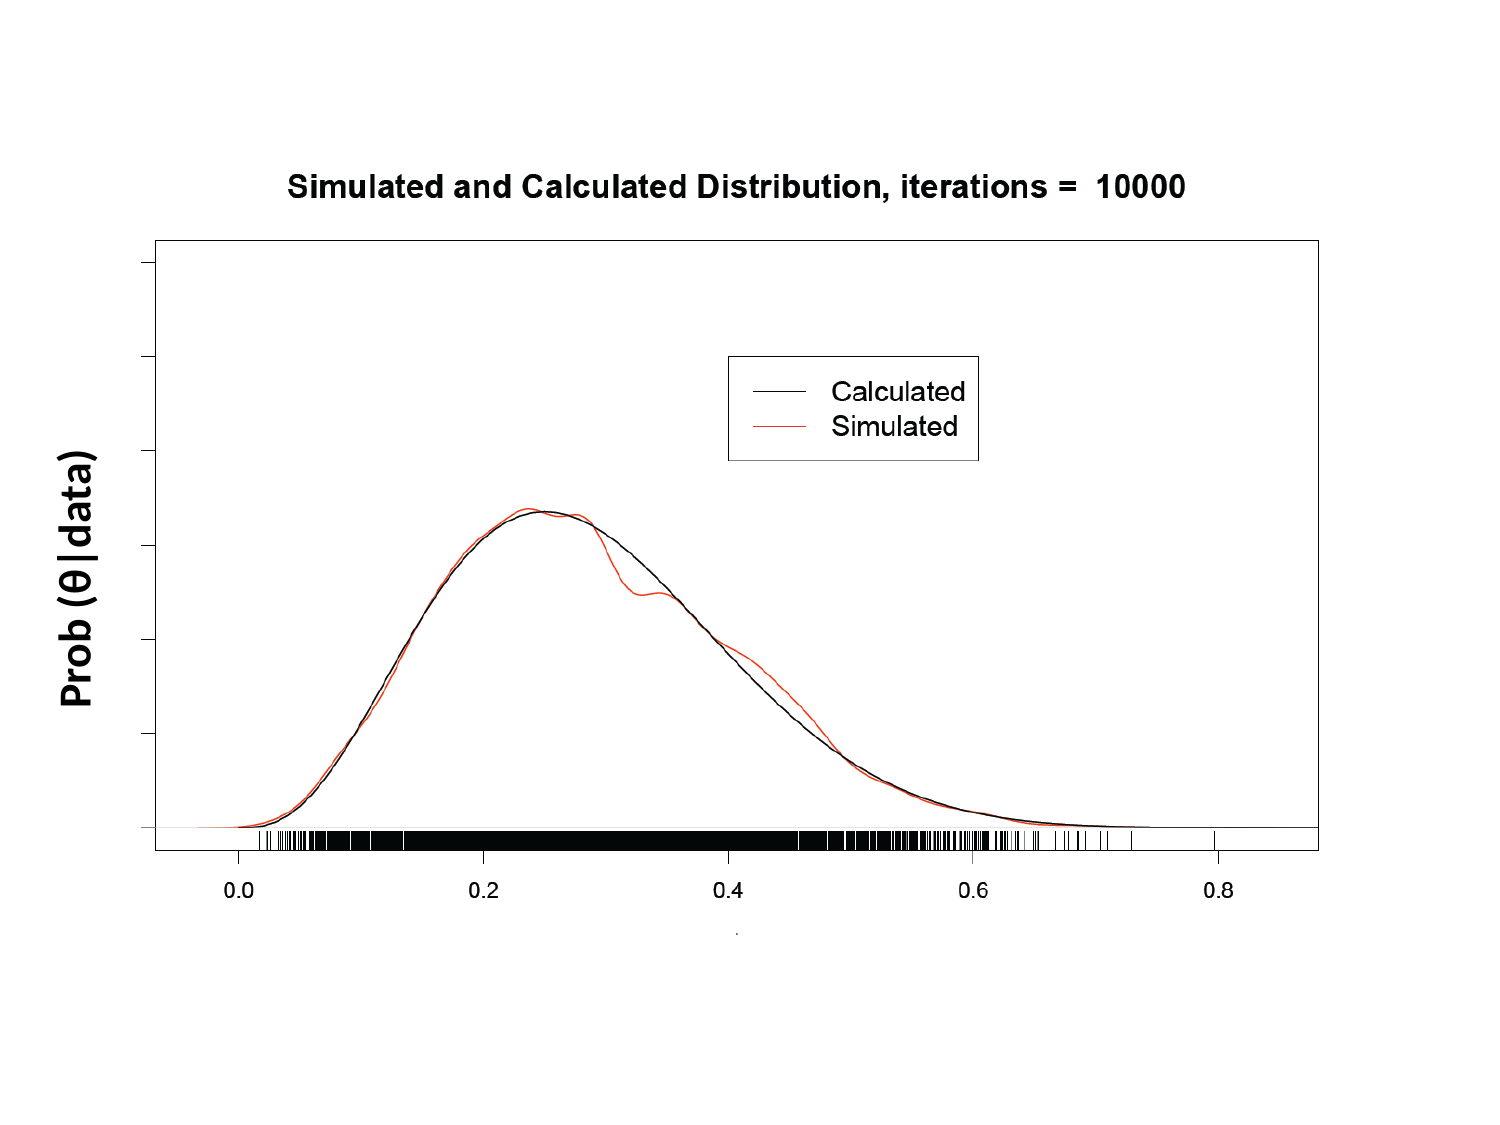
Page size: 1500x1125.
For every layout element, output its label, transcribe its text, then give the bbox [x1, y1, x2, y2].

text_box Prob (θ|data) [37, 434, 108, 724]
picture [134, 124, 1338, 936]
